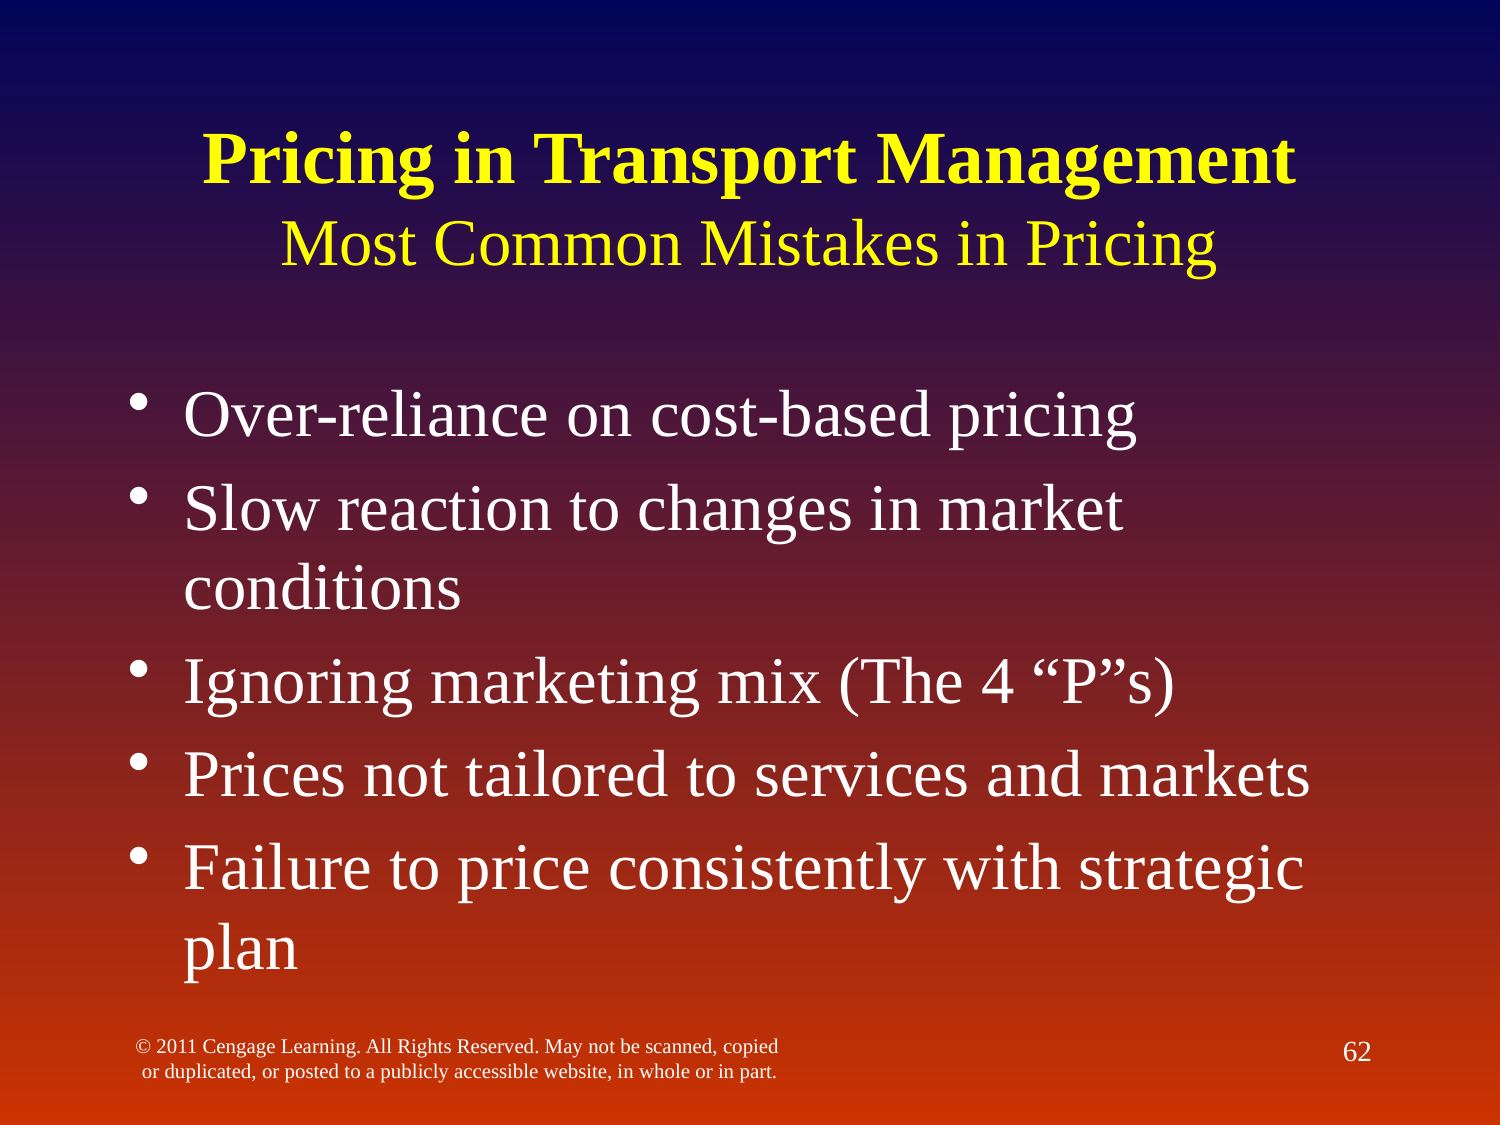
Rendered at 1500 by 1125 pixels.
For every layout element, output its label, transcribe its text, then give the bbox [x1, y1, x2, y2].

list Over-reliance on cost-based pricing Slow reaction to changes in market conditions Ignoring marketing mix (The 4 “P”s) Prices not tailored to services and markets Failure to price consistently with strategic plan [112, 362, 1413, 1001]
slide_number 62 [1074, 1024, 1388, 1101]
title Pricing in Transport Management Most Common Mistakes in Pricing [112, 99, 1388, 288]
footer © 2011 Cengage Learning. All Rights Reserved. May not be scanned, copied or duplicated, or posted to a publicly accessible website, in whole or in part. [112, 1024, 813, 1101]
